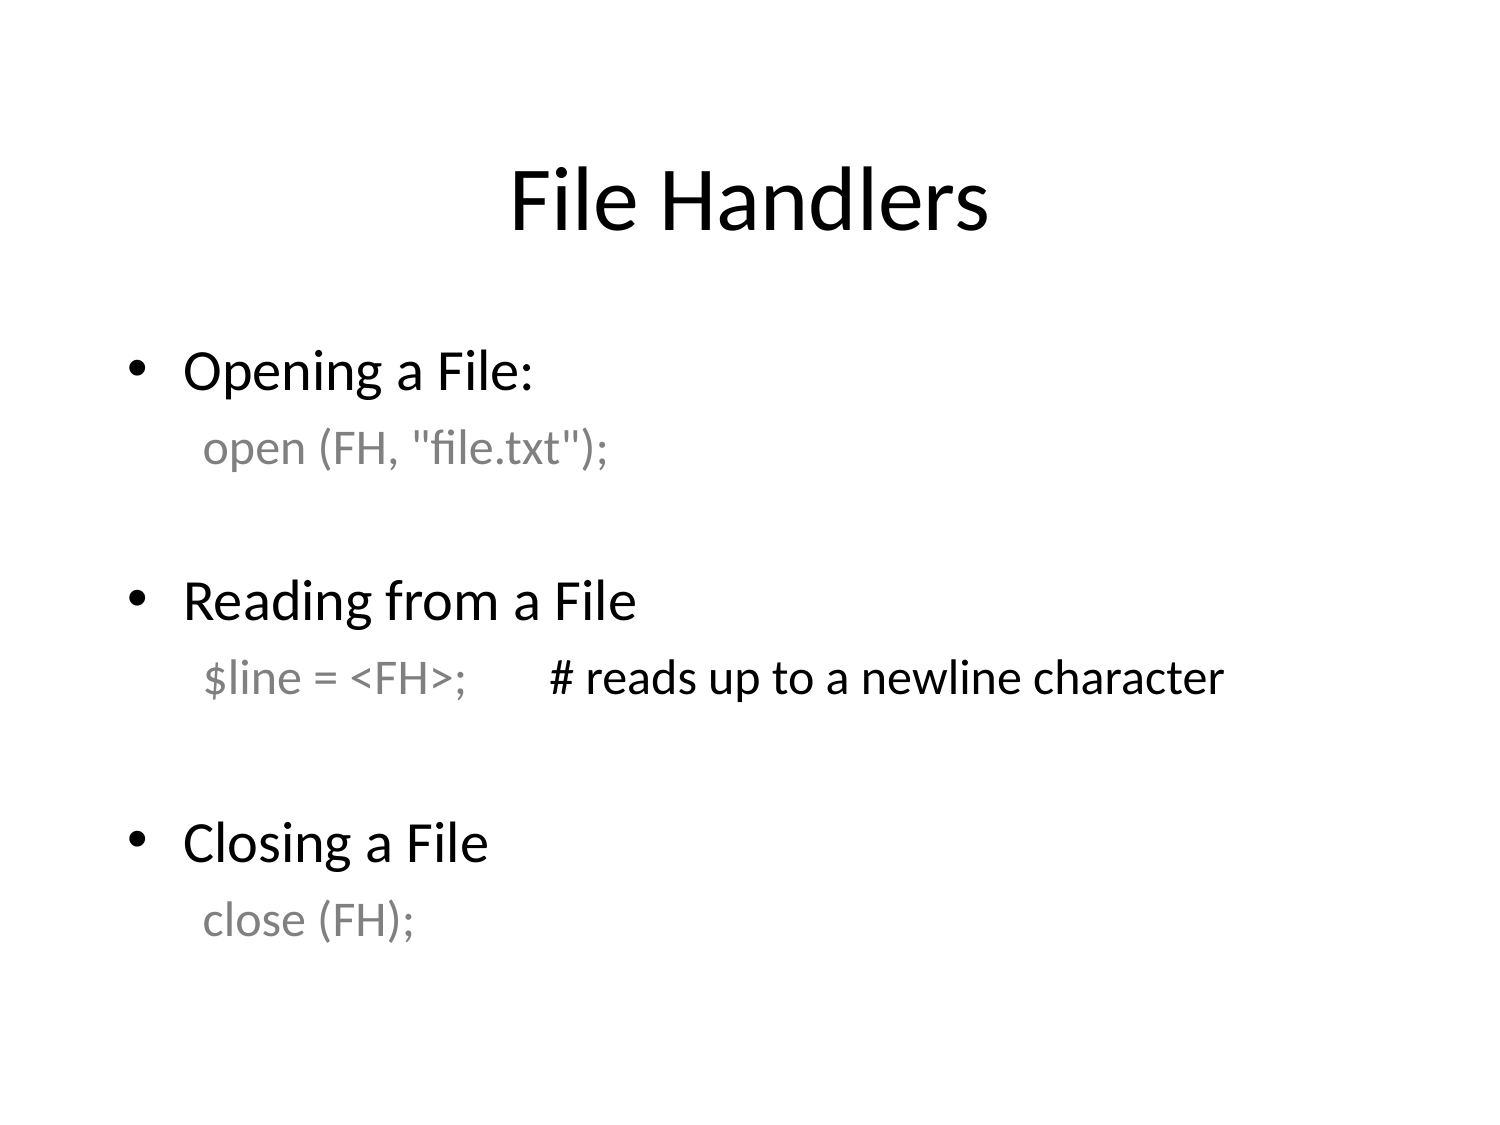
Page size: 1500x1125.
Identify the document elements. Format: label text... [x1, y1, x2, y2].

list Opening a File: open (FH, "file.txt"); Reading from a File $line = <FH>; # reads up to a newline character Closing a File close (FH); [112, 324, 1388, 1000]
title File Handlers [112, 99, 1388, 288]
